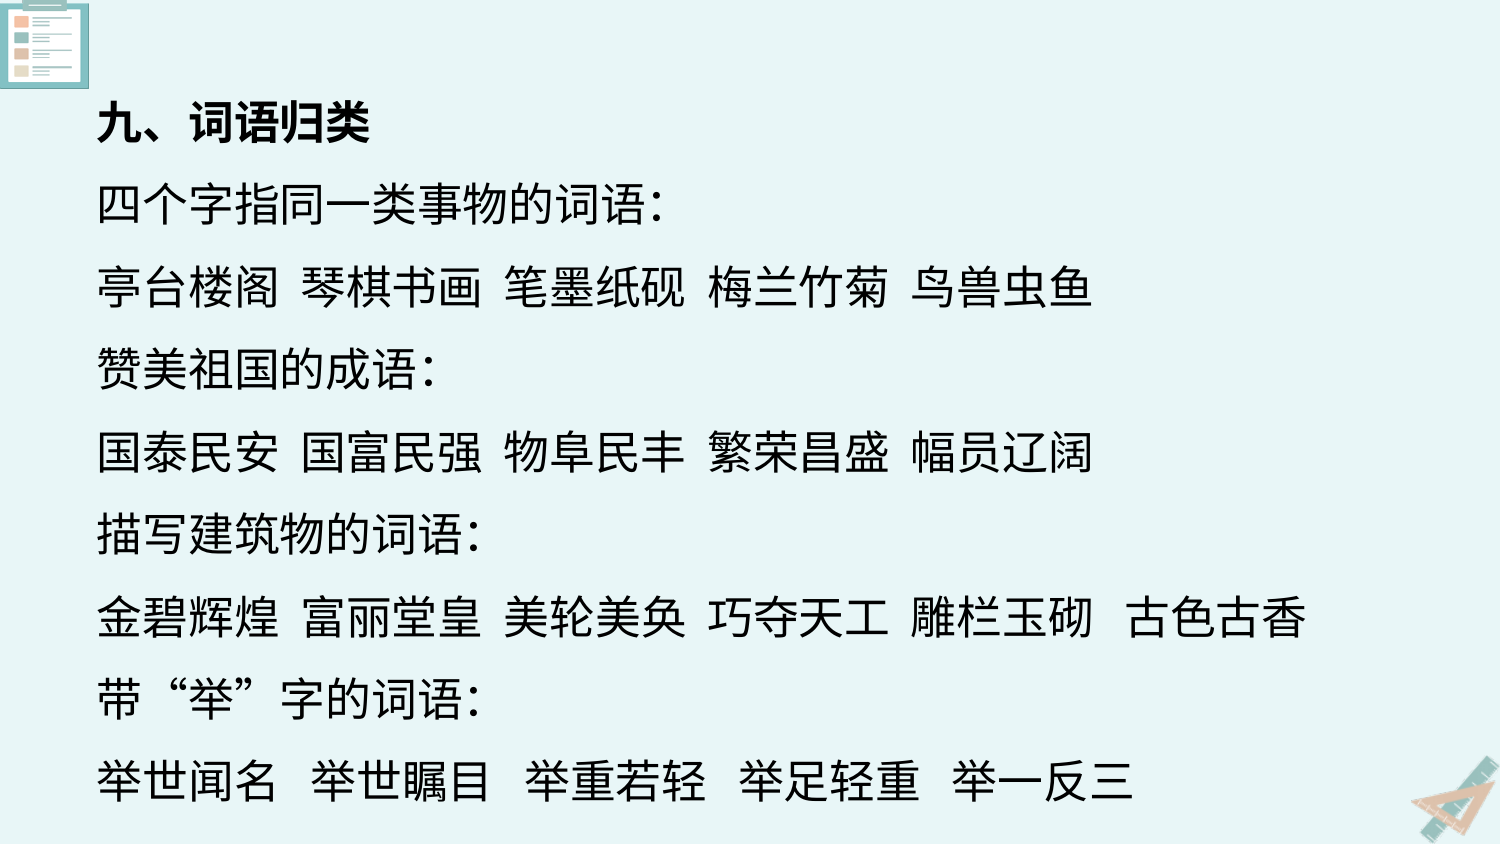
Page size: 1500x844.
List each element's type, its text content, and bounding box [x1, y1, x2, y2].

picture [1411, 755, 1500, 844]
text_box 九、词语归类 四个字指同一类事物的词语： 亭台楼阁 琴棋书画 笔墨纸砚 梅兰竹菊 鸟兽虫鱼 赞美祖国的成语： 国泰民安 国富民强 物阜民丰 繁荣昌盛 幅员辽阔 描写建筑物的词语： 金碧辉煌 富丽堂皇 美轮美奂 巧夺天工 雕栏玉砌 古色古香 带“举”字的词语： 举世闻名 举世瞩目 举重若轻 举足轻重 举一反三 [82, 58, 1468, 816]
picture [0, 0, 89, 89]
